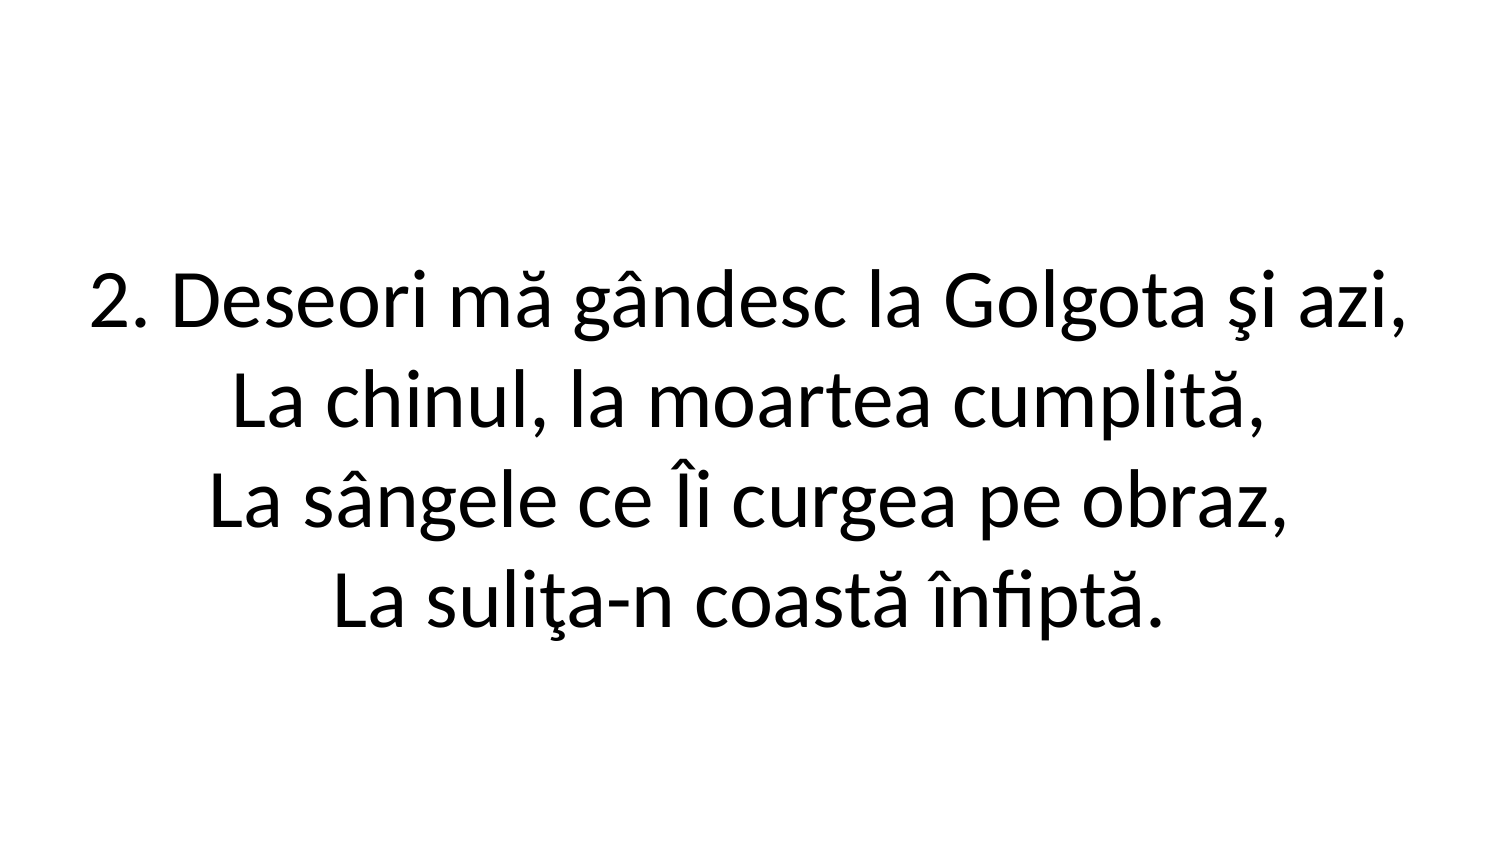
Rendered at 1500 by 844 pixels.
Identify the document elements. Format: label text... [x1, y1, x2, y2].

text_box 2. Deseori mă gândesc la Golgota şi azi, La chinul, la moartea cumplită, La sângele ce Îi curgea pe obraz, La suliţa-n coastă înfiptă. [74, 192, 1426, 652]
